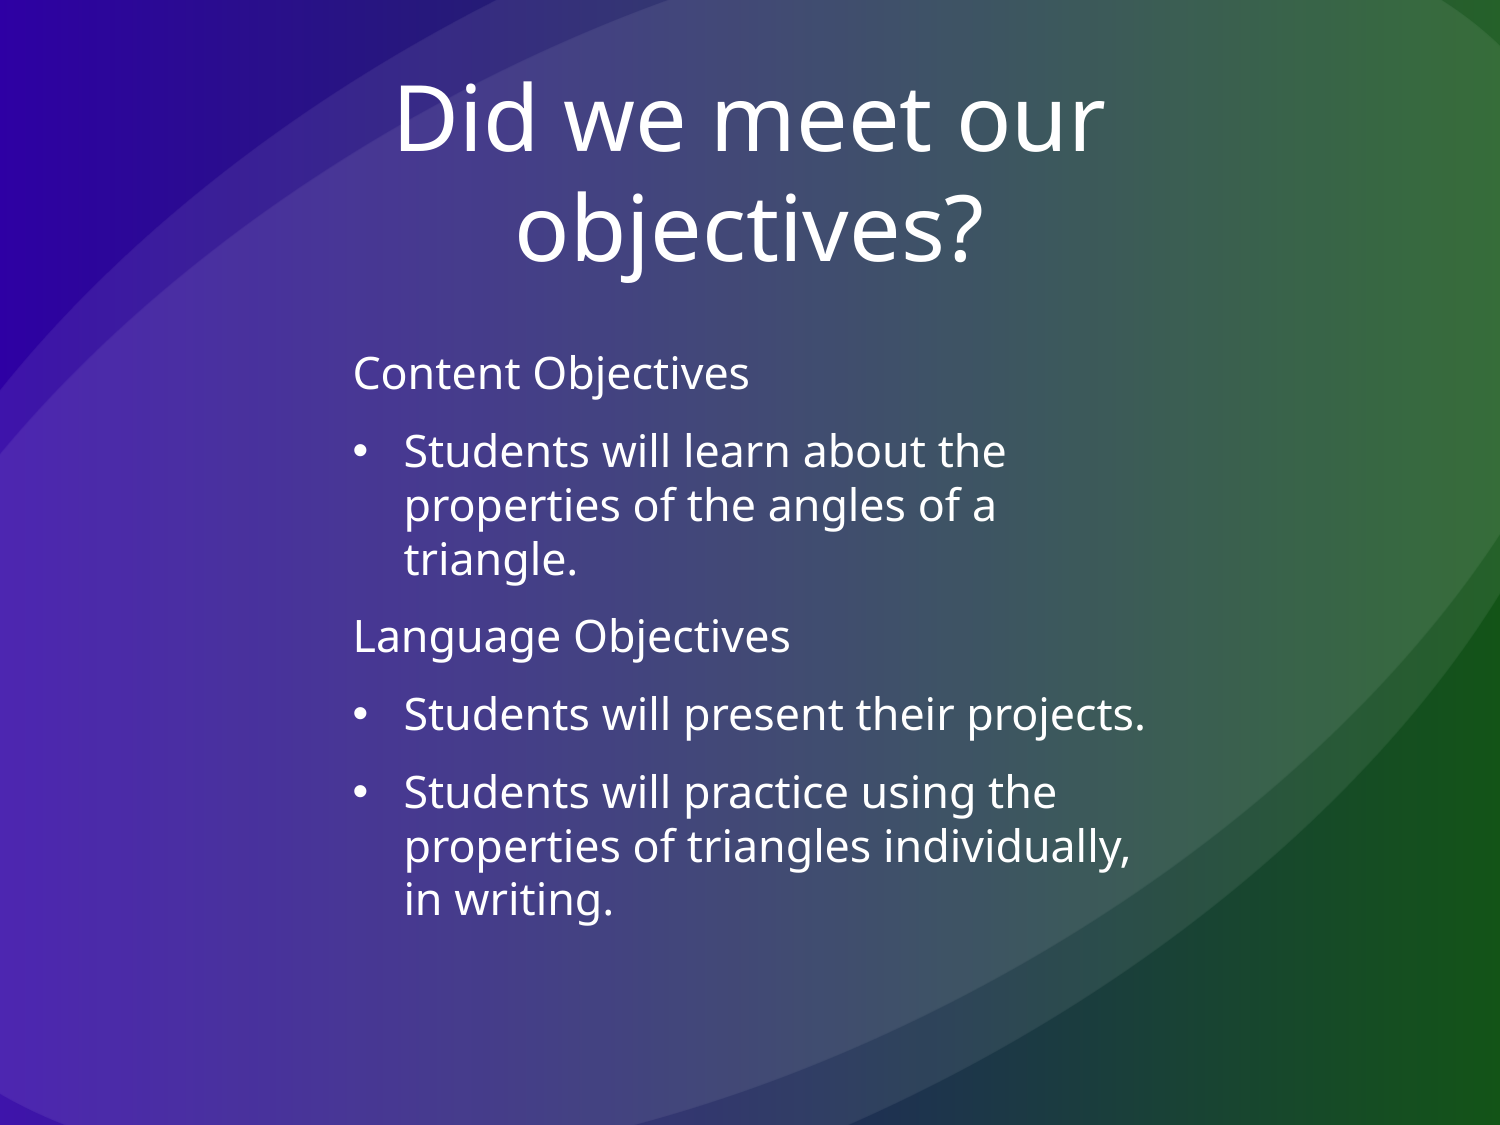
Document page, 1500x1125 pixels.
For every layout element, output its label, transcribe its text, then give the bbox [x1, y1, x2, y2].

list Content Objectives Students will learn about the properties of the angles of a triangle. Language Objectives Students will present their projects. Students will practice using the properties of triangles individually, in writing. [337, 337, 1163, 975]
picture [0, 0, 1500, 1125]
title Did we meet our objectives? [283, 45, 1216, 288]
